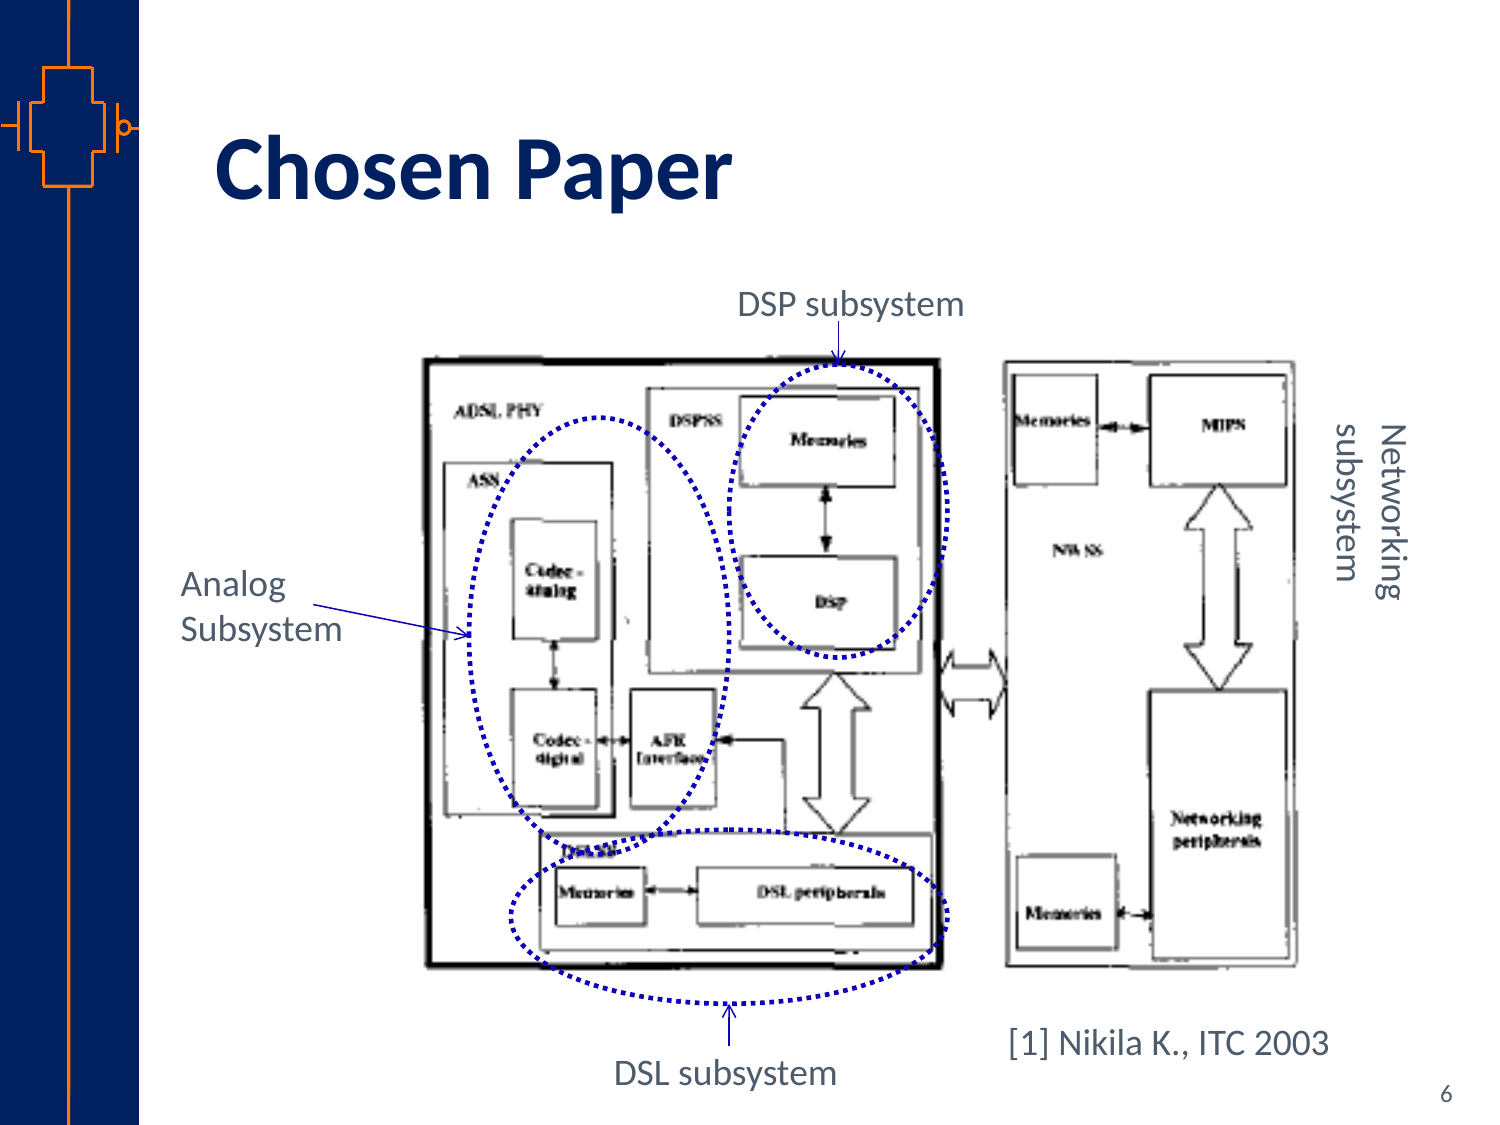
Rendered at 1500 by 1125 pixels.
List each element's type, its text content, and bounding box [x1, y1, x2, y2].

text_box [312, 604, 470, 637]
picture [401, 331, 1315, 979]
text_box [615, 991, 846, 1006]
text_box DSL subsystem [599, 1040, 885, 1101]
text_box Networking subsystem [1322, 408, 1427, 695]
text_box [1] Nikila K., ITC 2003 [993, 1010, 1390, 1070]
slide_number 6 [1425, 1062, 1488, 1123]
title Chosen Paper [200, 37, 1388, 225]
text_box Analog Subsystem [165, 551, 378, 657]
text_box DSP subsystem [722, 271, 1009, 329]
